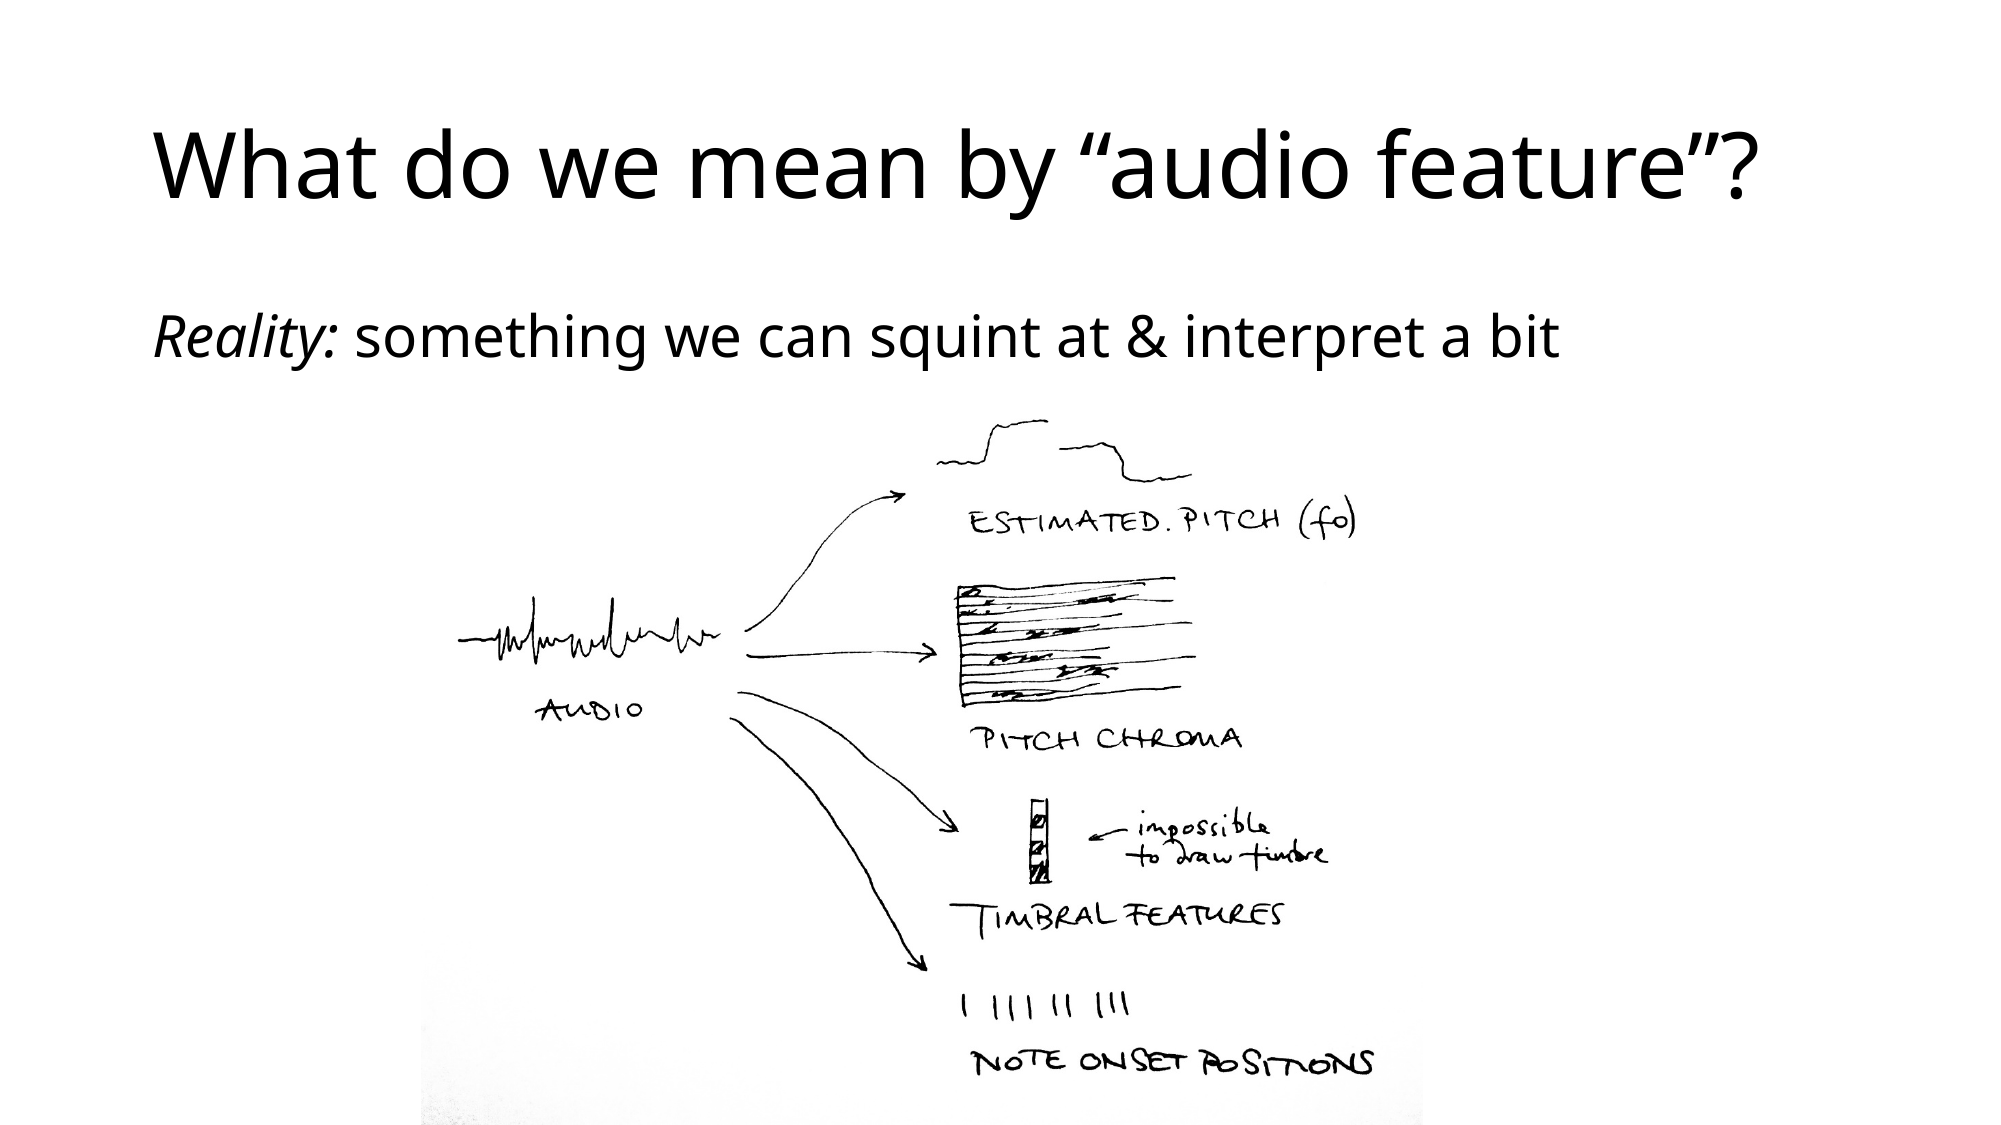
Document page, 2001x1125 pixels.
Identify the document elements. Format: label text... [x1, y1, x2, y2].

list Reality: something we can squint at & interpret a bit [137, 299, 1863, 1014]
picture [421, 374, 1423, 1125]
title What do we mean by “audio feature”? [137, 59, 1863, 278]
